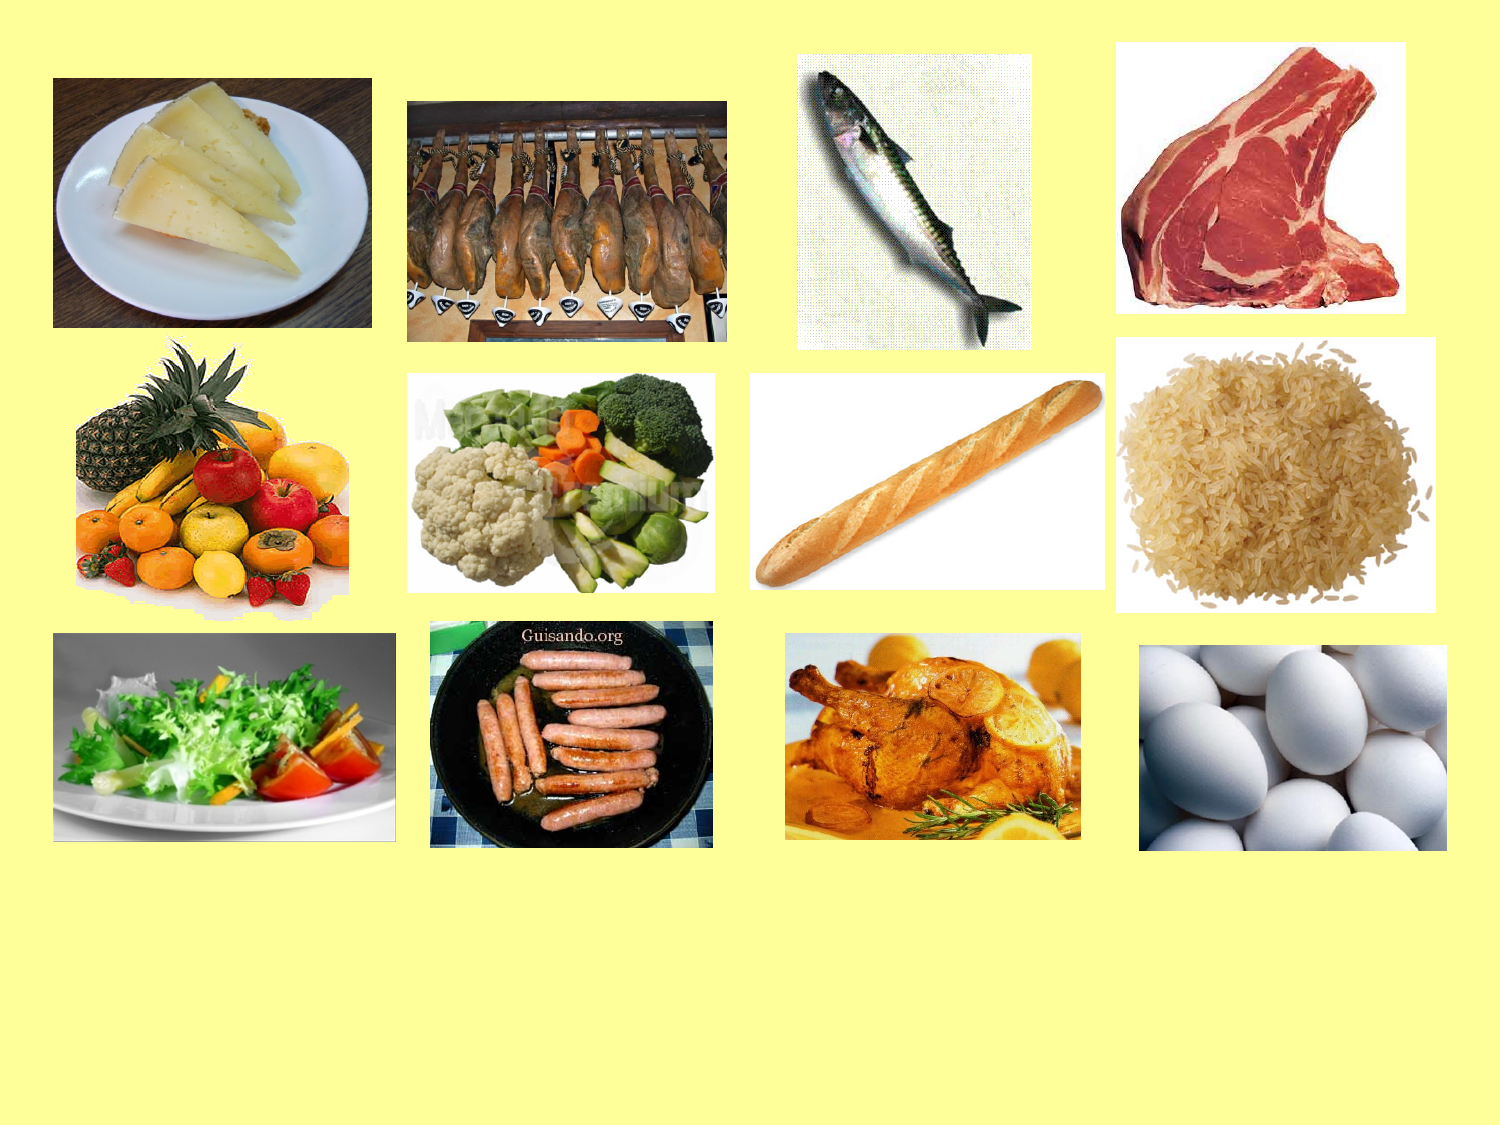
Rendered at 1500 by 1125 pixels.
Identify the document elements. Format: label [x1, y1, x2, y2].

picture [407, 101, 727, 342]
picture [785, 633, 1081, 840]
picture [796, 54, 1032, 351]
picture [1139, 644, 1448, 851]
picture [1115, 337, 1436, 614]
picture [749, 373, 1105, 590]
picture [430, 621, 713, 848]
picture [52, 633, 397, 842]
picture [1115, 42, 1406, 314]
picture [407, 373, 716, 594]
picture [52, 77, 373, 627]
